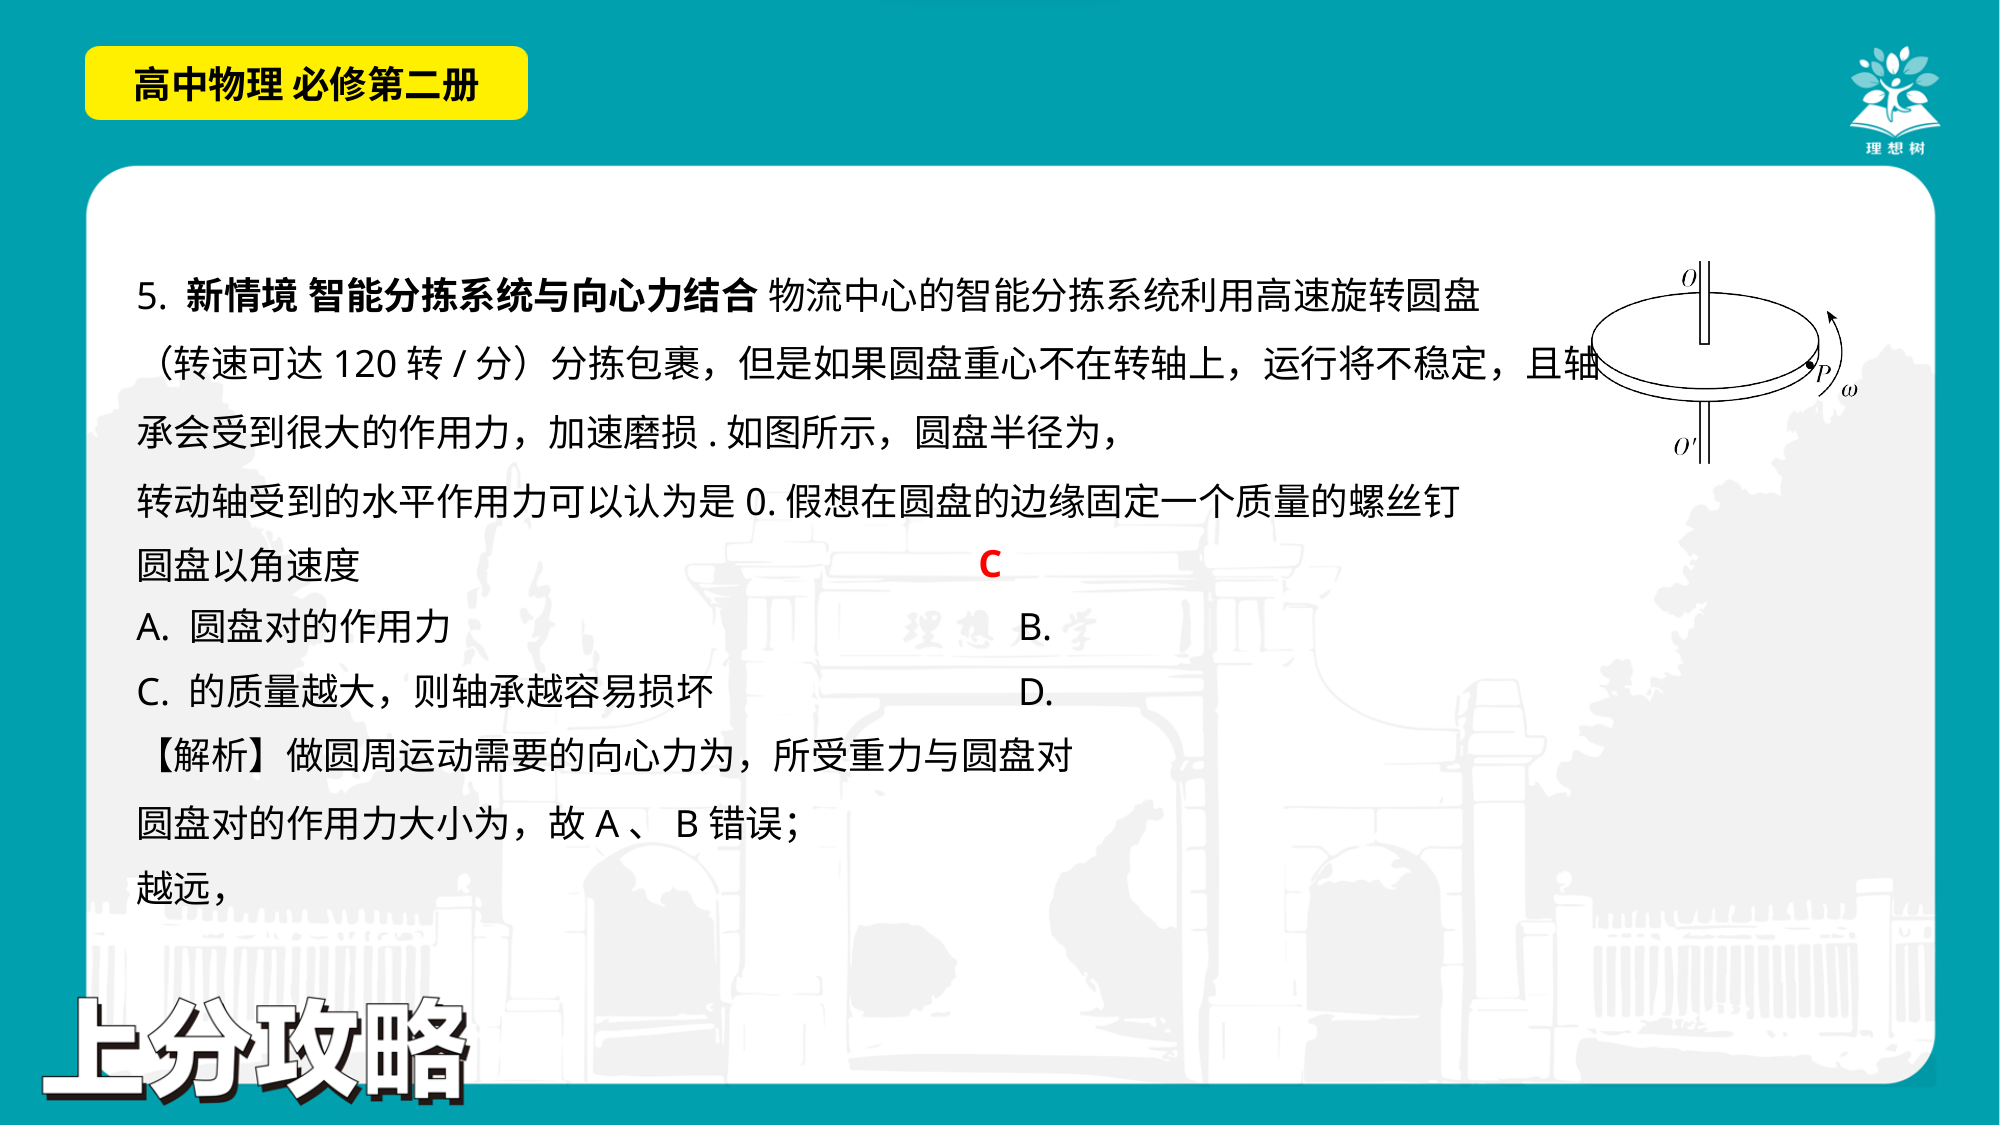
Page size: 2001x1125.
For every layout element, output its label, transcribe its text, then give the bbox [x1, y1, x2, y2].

text_box C [963, 520, 1018, 579]
picture [0, 0, 2000, 1125]
